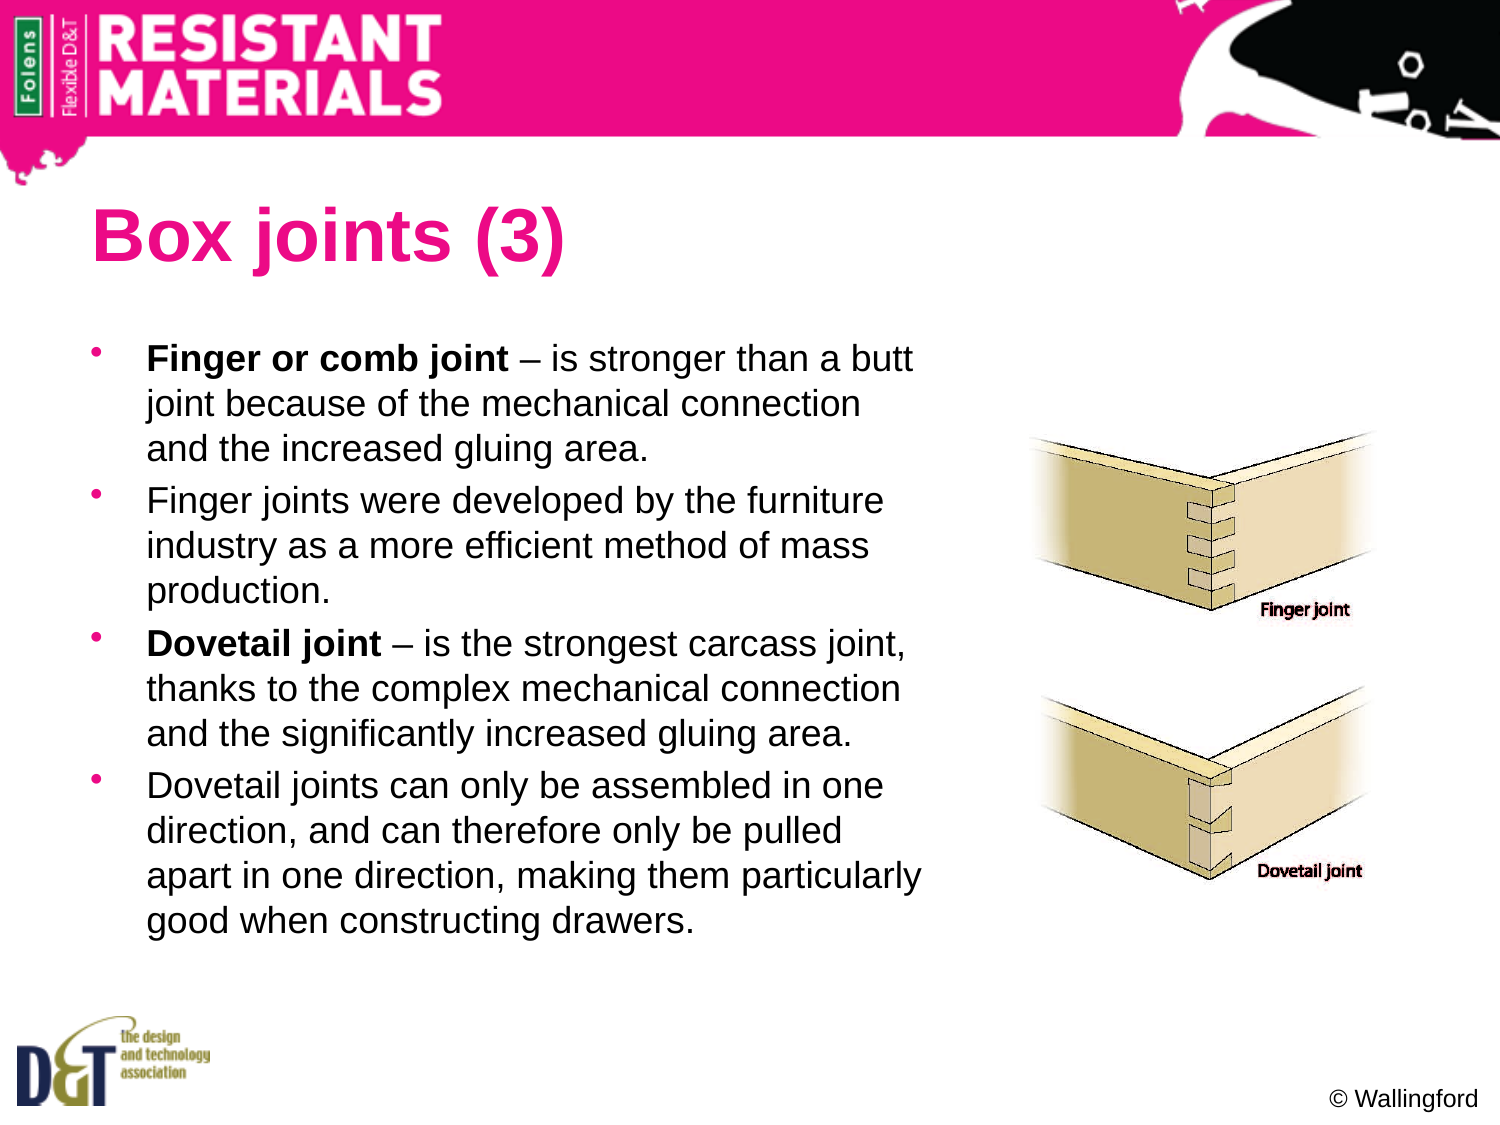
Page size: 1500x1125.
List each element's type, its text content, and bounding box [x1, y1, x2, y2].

text_box © Wallingford [1257, 1074, 1495, 1125]
picture [0, 0, 1500, 1125]
title Box joints (3) [76, 160, 1427, 301]
list Finger or comb joint – is stronger than a butt joint because of the mechanical connection and the increased gluing area. Finger joints were developed by the furniture industry as a more efficient method of mass production. Dovetail joint – is the strongest carcass joint, thanks to the complex mechanical connection and the significantly increased gluing area. Dovetail joints can only be assembled in one direction, and can therefore only be pulled apart in one direction, making them particularly good when constructing drawers. [75, 326, 939, 1005]
